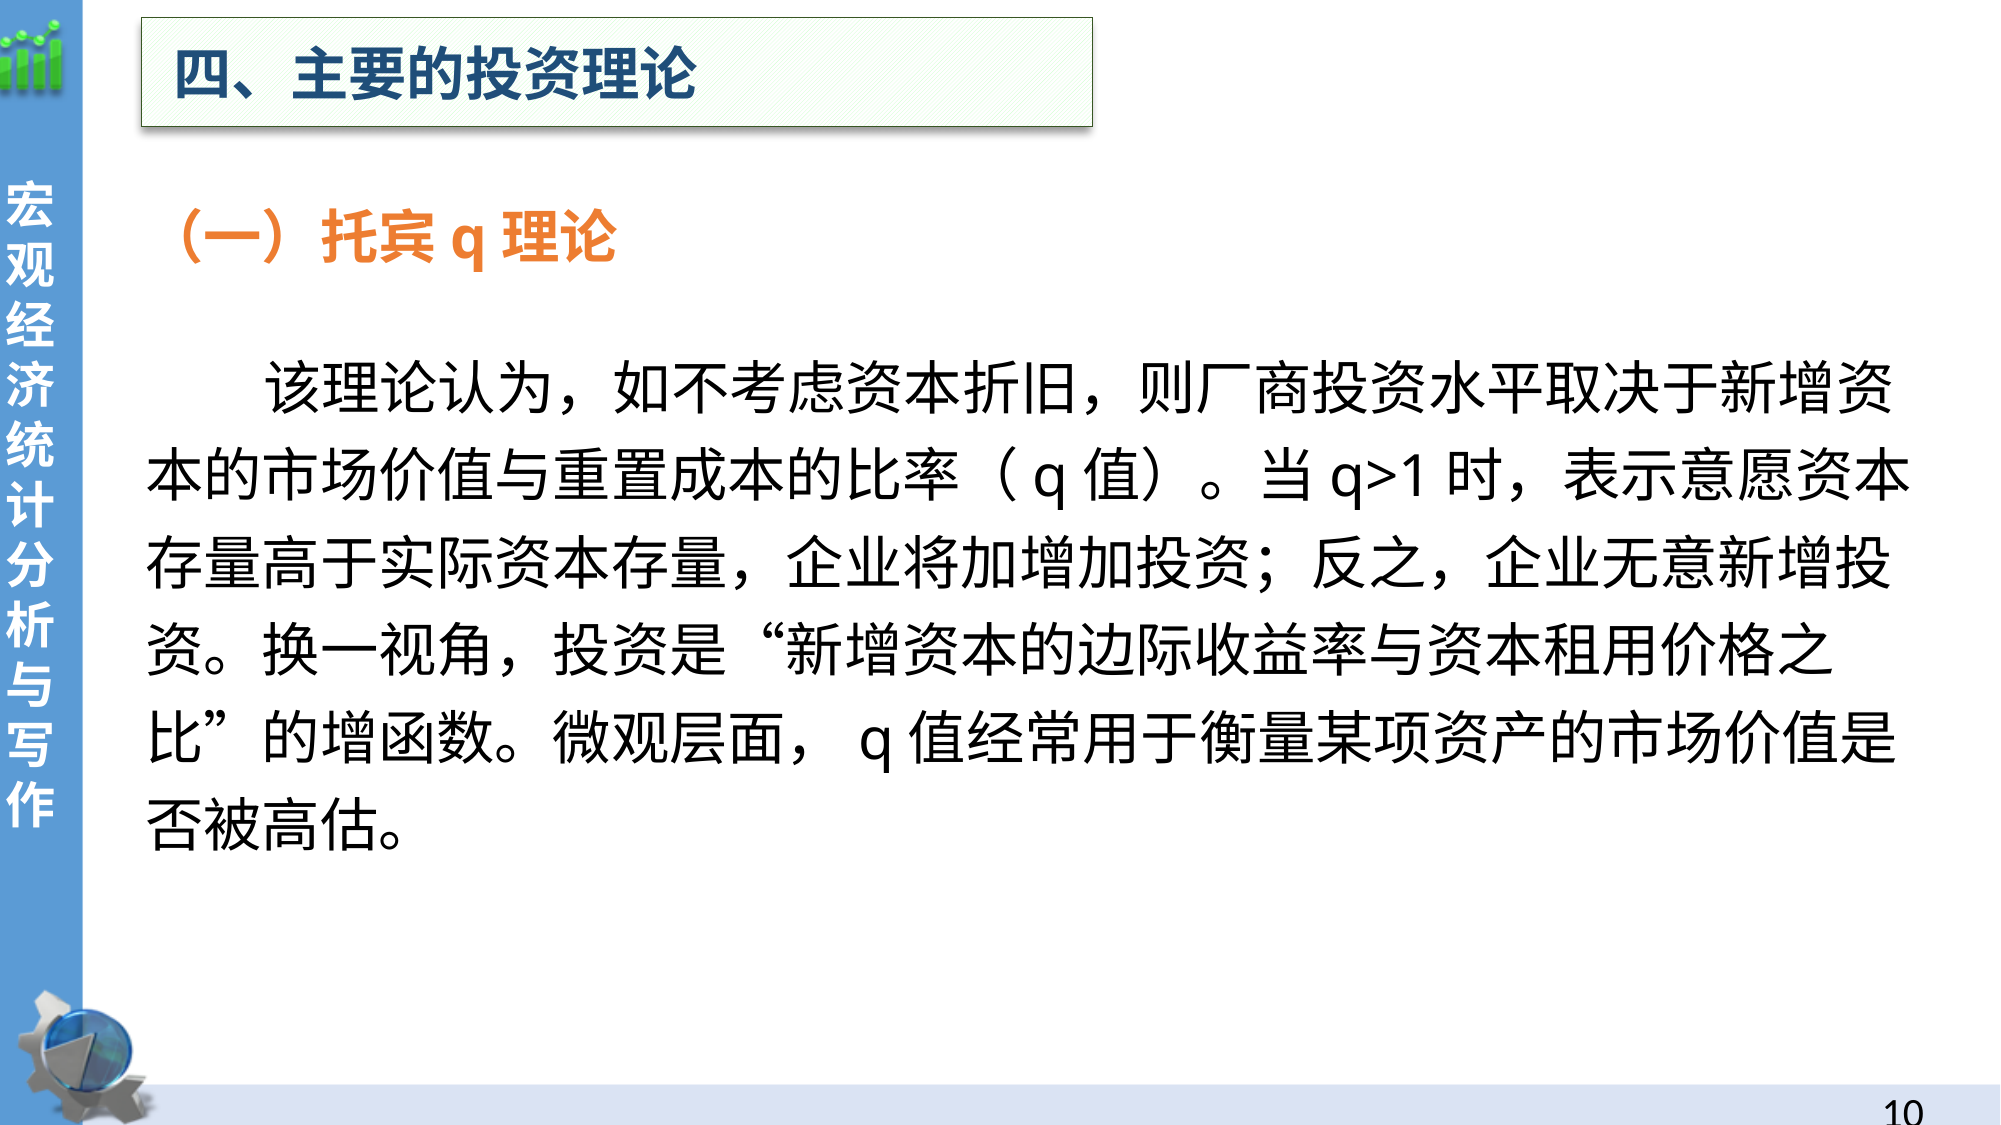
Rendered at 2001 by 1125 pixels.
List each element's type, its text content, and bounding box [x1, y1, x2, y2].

list （一）托宾q理论 该理论认为，如不考虑资本折旧，则厂商投资水平取决于新增资本的市场价值与重置成本的比率（q值）。当q>1时，表示意愿资本存量高于实际资本存量，企业将加增加投资；反之，企业无意新增投资。换一视角，投资是“新增资本的边际收益率与资本租用价格之比”的增函数。微观层面，q值经常用于衡量某项资产的市场价值是否被高估。 [130, 165, 1962, 1075]
slide_number 9 [1786, 1085, 1940, 1125]
text_box 四、主要的投资理论 [141, 17, 1093, 127]
picture [0, 0, 2001, 1125]
